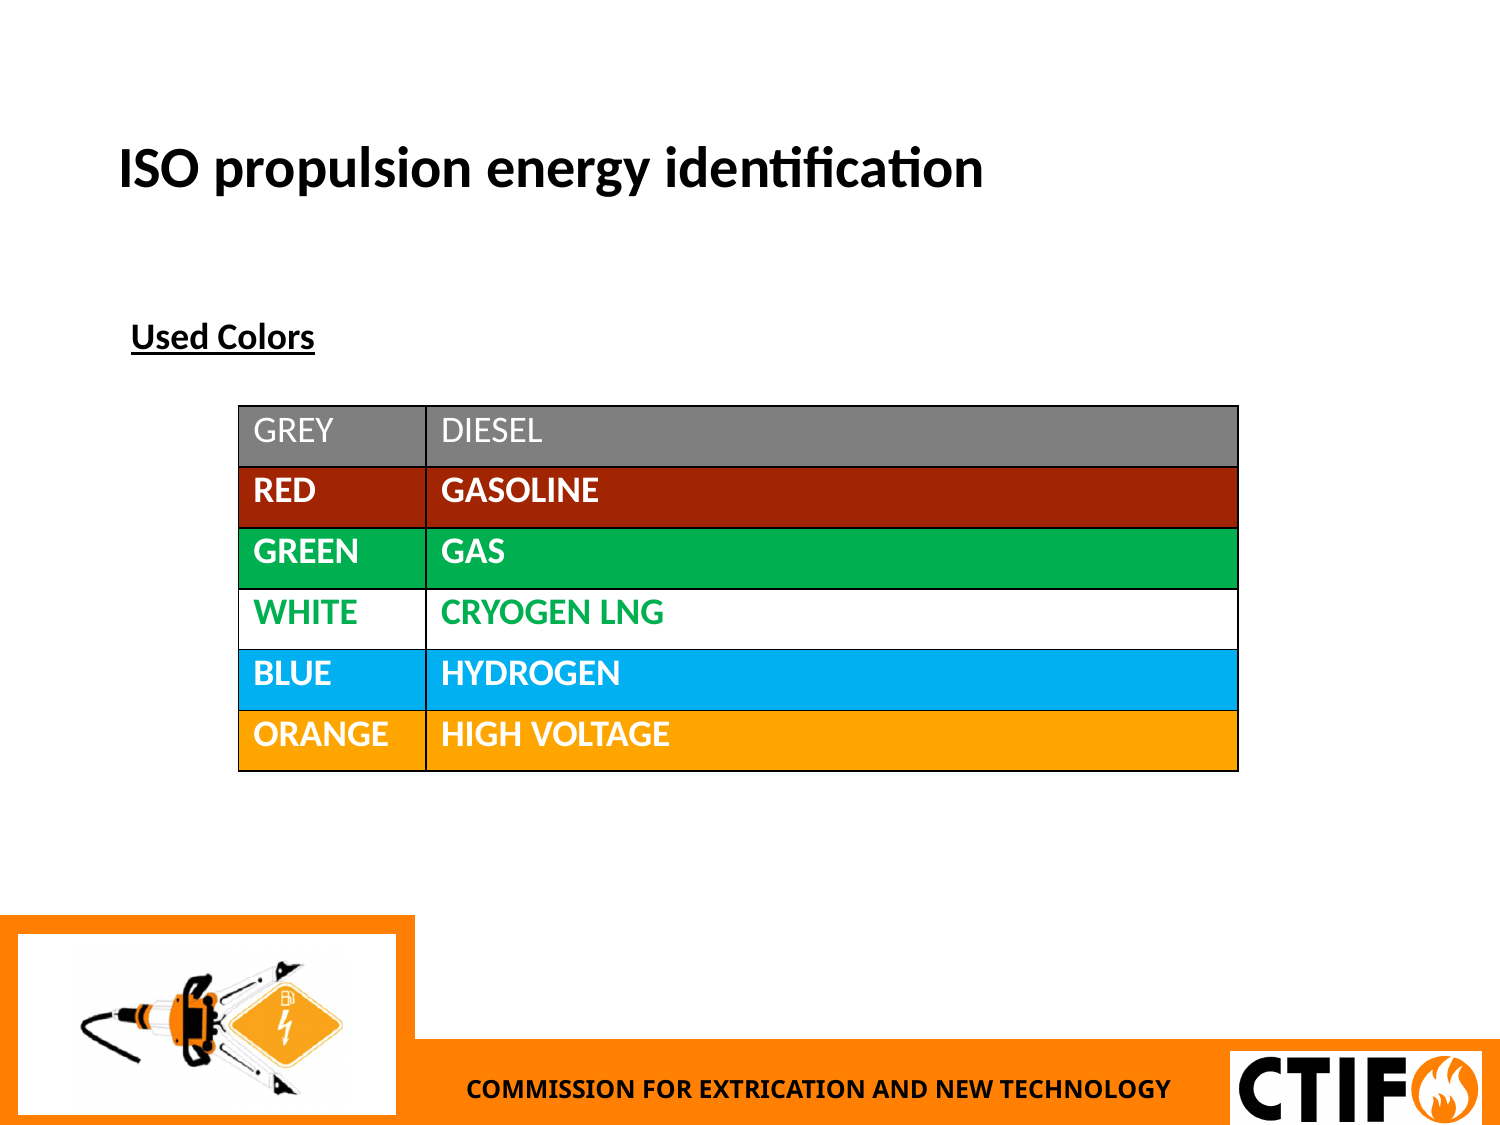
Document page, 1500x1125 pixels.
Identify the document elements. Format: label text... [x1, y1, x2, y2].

table_cell BLUE [239, 650, 425, 710]
table_cell CRYOGEN LNG [427, 590, 1237, 649]
table_cell HYDROGEN [427, 650, 1237, 710]
picture [1230, 1051, 1482, 1125]
table_header GREY [239, 407, 425, 466]
table_cell GAS [427, 529, 1237, 588]
table_cell GREEN [239, 529, 425, 588]
title ISO propulsion energy identification [103, 59, 1397, 278]
list Used Colors [115, 309, 1410, 1024]
table_cell ORANGE [239, 711, 425, 770]
table_header DIESEL [427, 407, 1237, 466]
table_cell GASOLINE [427, 468, 1237, 527]
table_cell HIGH VOLTAGE [427, 711, 1237, 770]
slide_number 9 [1059, 1042, 1397, 1103]
table_cell WHITE [239, 590, 425, 649]
picture [67, 940, 348, 1109]
table_cell RED [239, 468, 425, 527]
